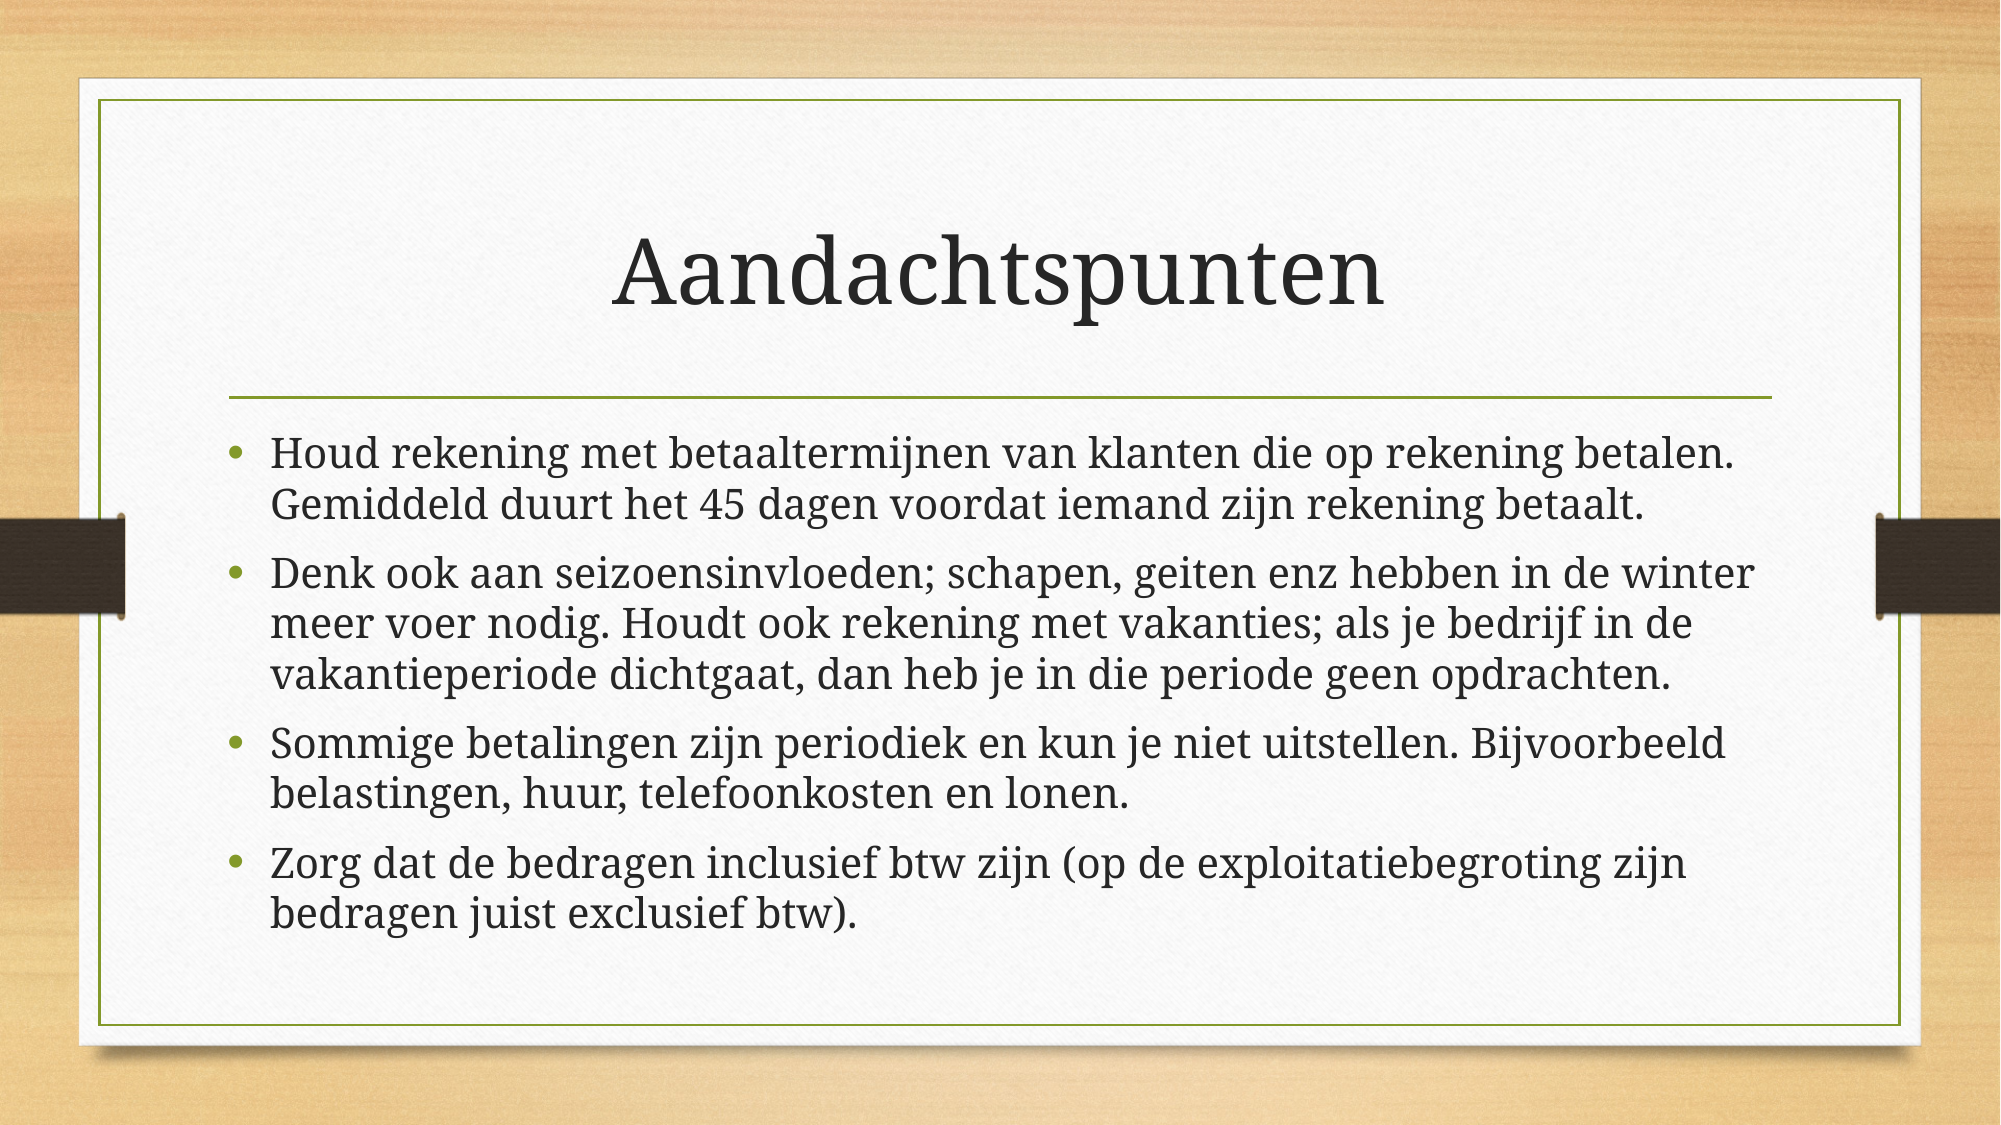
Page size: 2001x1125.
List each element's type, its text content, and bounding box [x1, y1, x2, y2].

list Houd rekening met betaaltermijnen van klanten die op rekening betalen. Gemiddeld duurt het 45 dagen voordat iemand zijn rekening betaalt. Denk ook aan seizoensinvloeden; schapen, geiten enz hebben in de winter meer voer nodig. Houdt ook rekening met vakanties; als je bedrijf in de vakantieperiode dichtgaat, dan heb je in die periode geen opdrachten. Sommige betalingen zijn periodiek en kun je niet uitstellen. Bijvoorbeeld belastingen, huur, telefoonkosten en lonen. Zorg dat de bedragen inclusief btw zijn (op de exploitatiebegroting zijn bedragen juist exclusief btw). [212, 419, 1788, 964]
title Aandachtspunten [212, 161, 1788, 375]
picture [0, 0, 2001, 1125]
